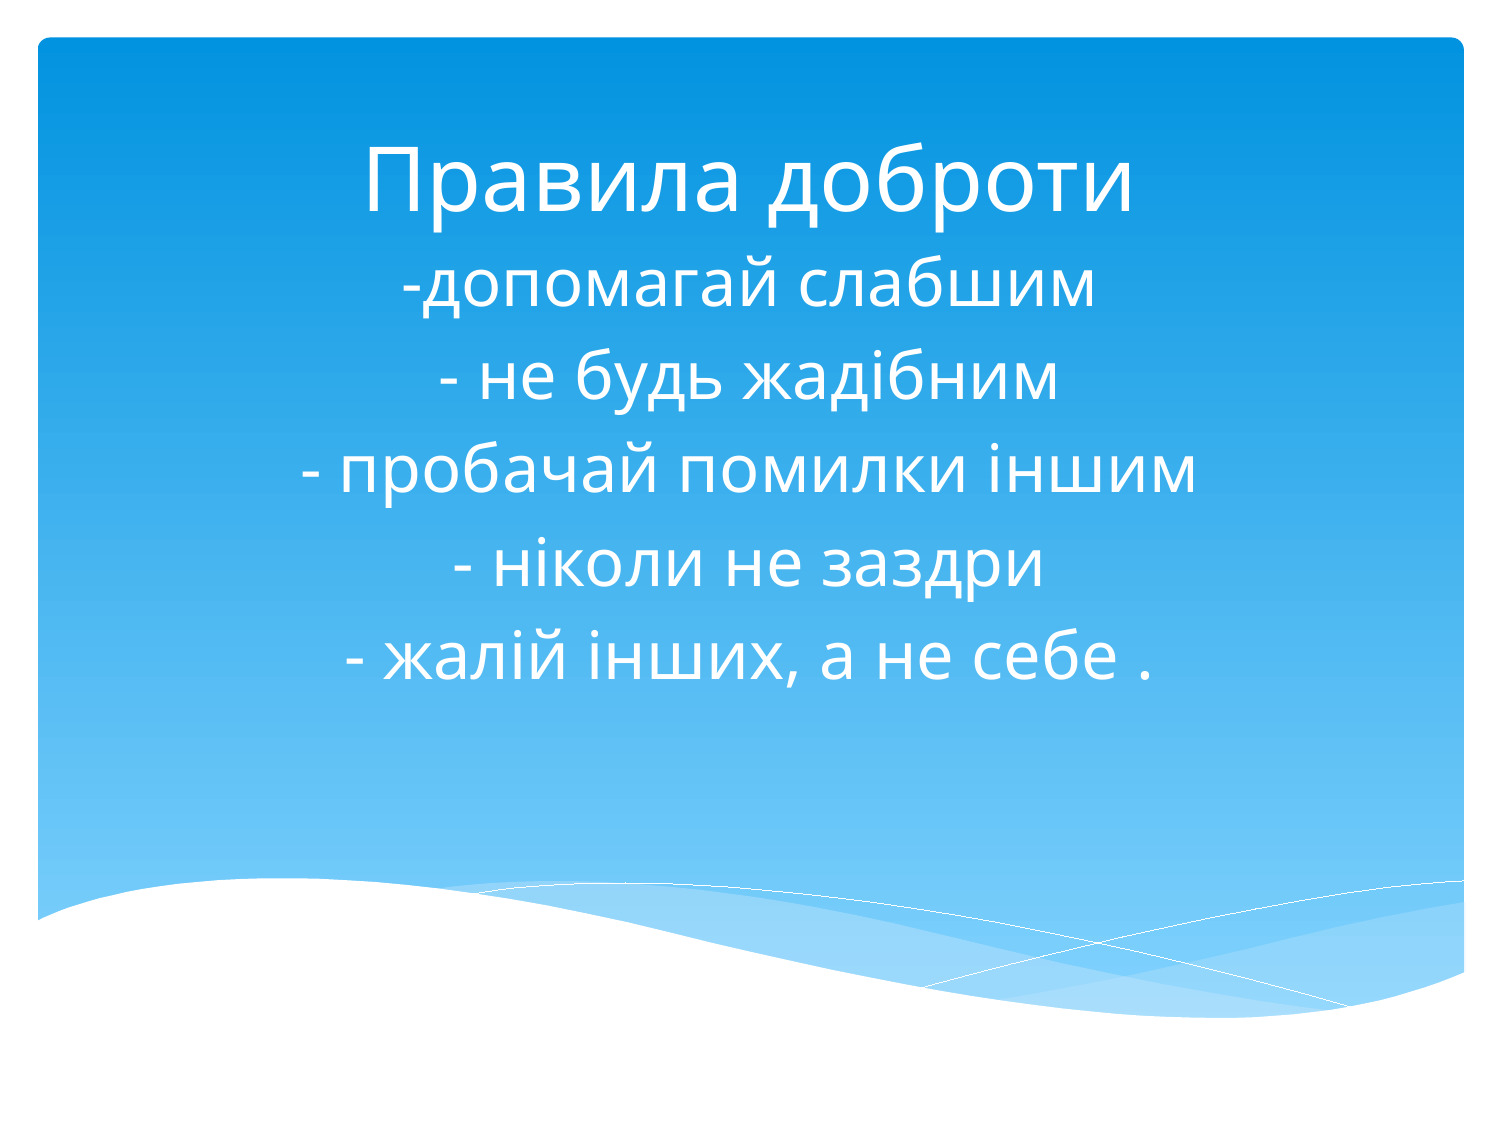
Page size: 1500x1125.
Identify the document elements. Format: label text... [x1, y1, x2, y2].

title Правила доброти [112, 113, 1388, 237]
subtitle -допомагай слабшим - не будь жадібним - пробачай помилки іншим - ніколи не заздри - жалій інших, а не себе . [225, 231, 1275, 1024]
